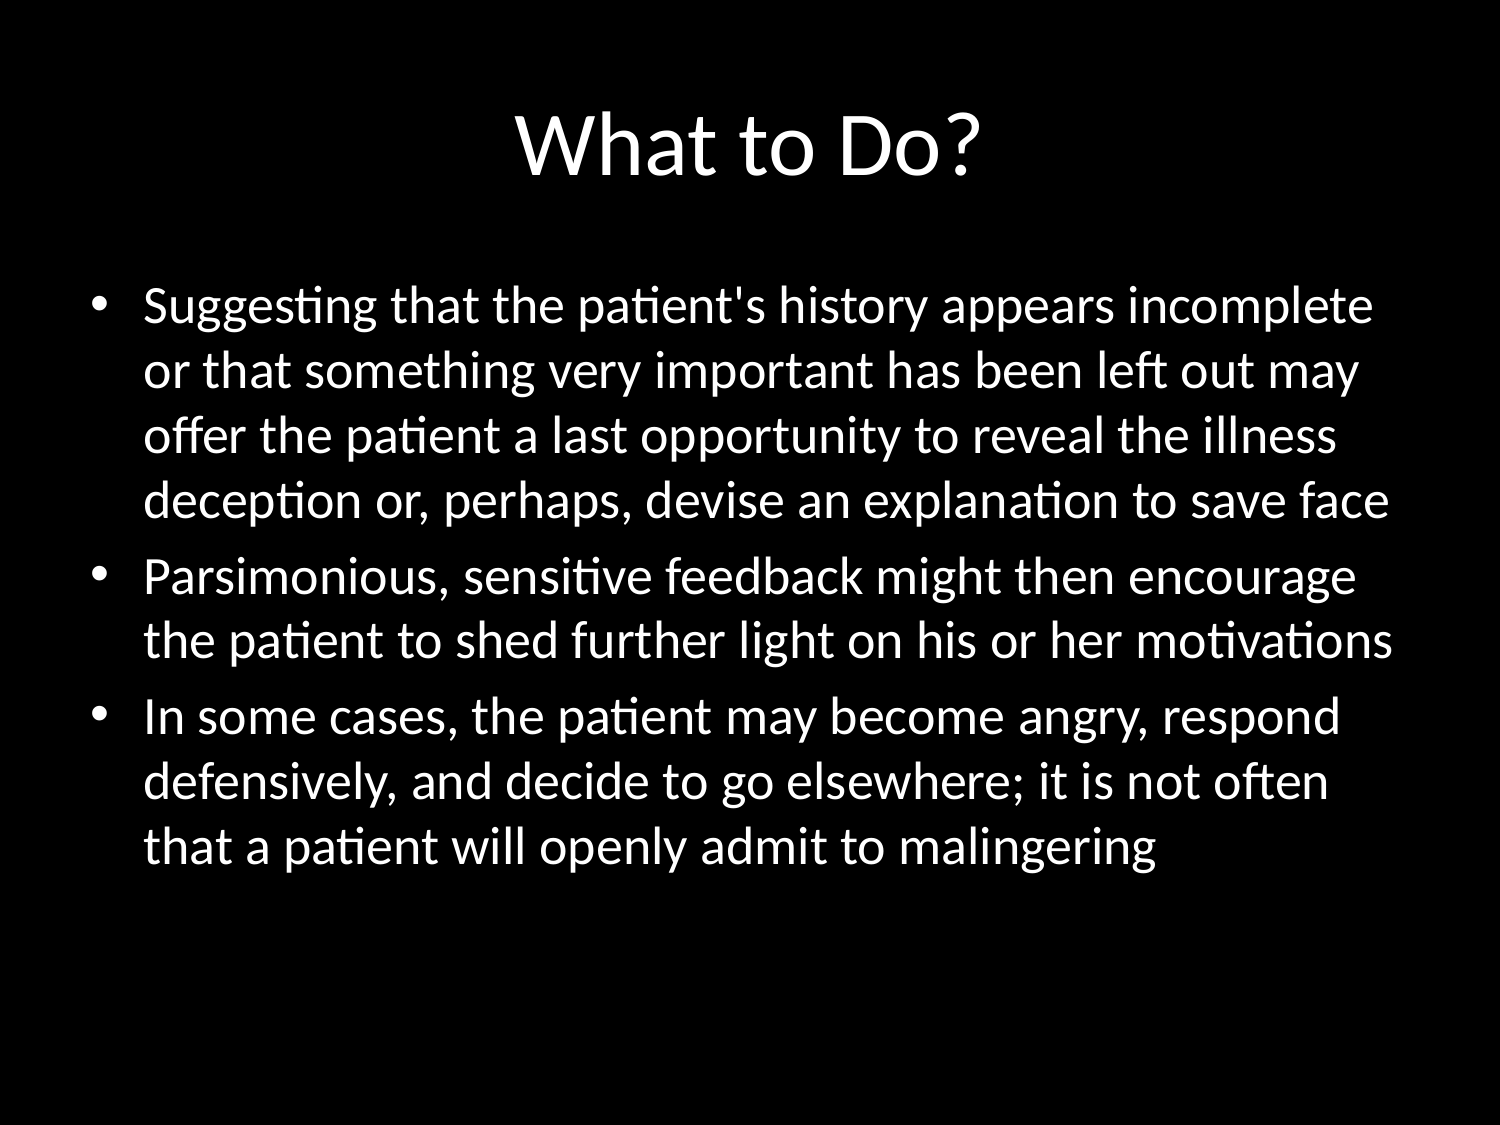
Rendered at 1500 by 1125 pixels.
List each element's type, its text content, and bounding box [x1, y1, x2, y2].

list Suggesting that the patient's history appears incomplete or that something very important has been left out may offer the patient a last opportunity to reveal the illness deception or, perhaps, devise an explanation to save face Parsimonious, sensitive feedback might then encourage the patient to shed further light on his or her motivations In some cases, the patient may become angry, respond defensively, and decide to go elsewhere; it is not often that a patient will openly admit to malingering [75, 262, 1425, 1005]
title What to Do? [75, 45, 1425, 233]
